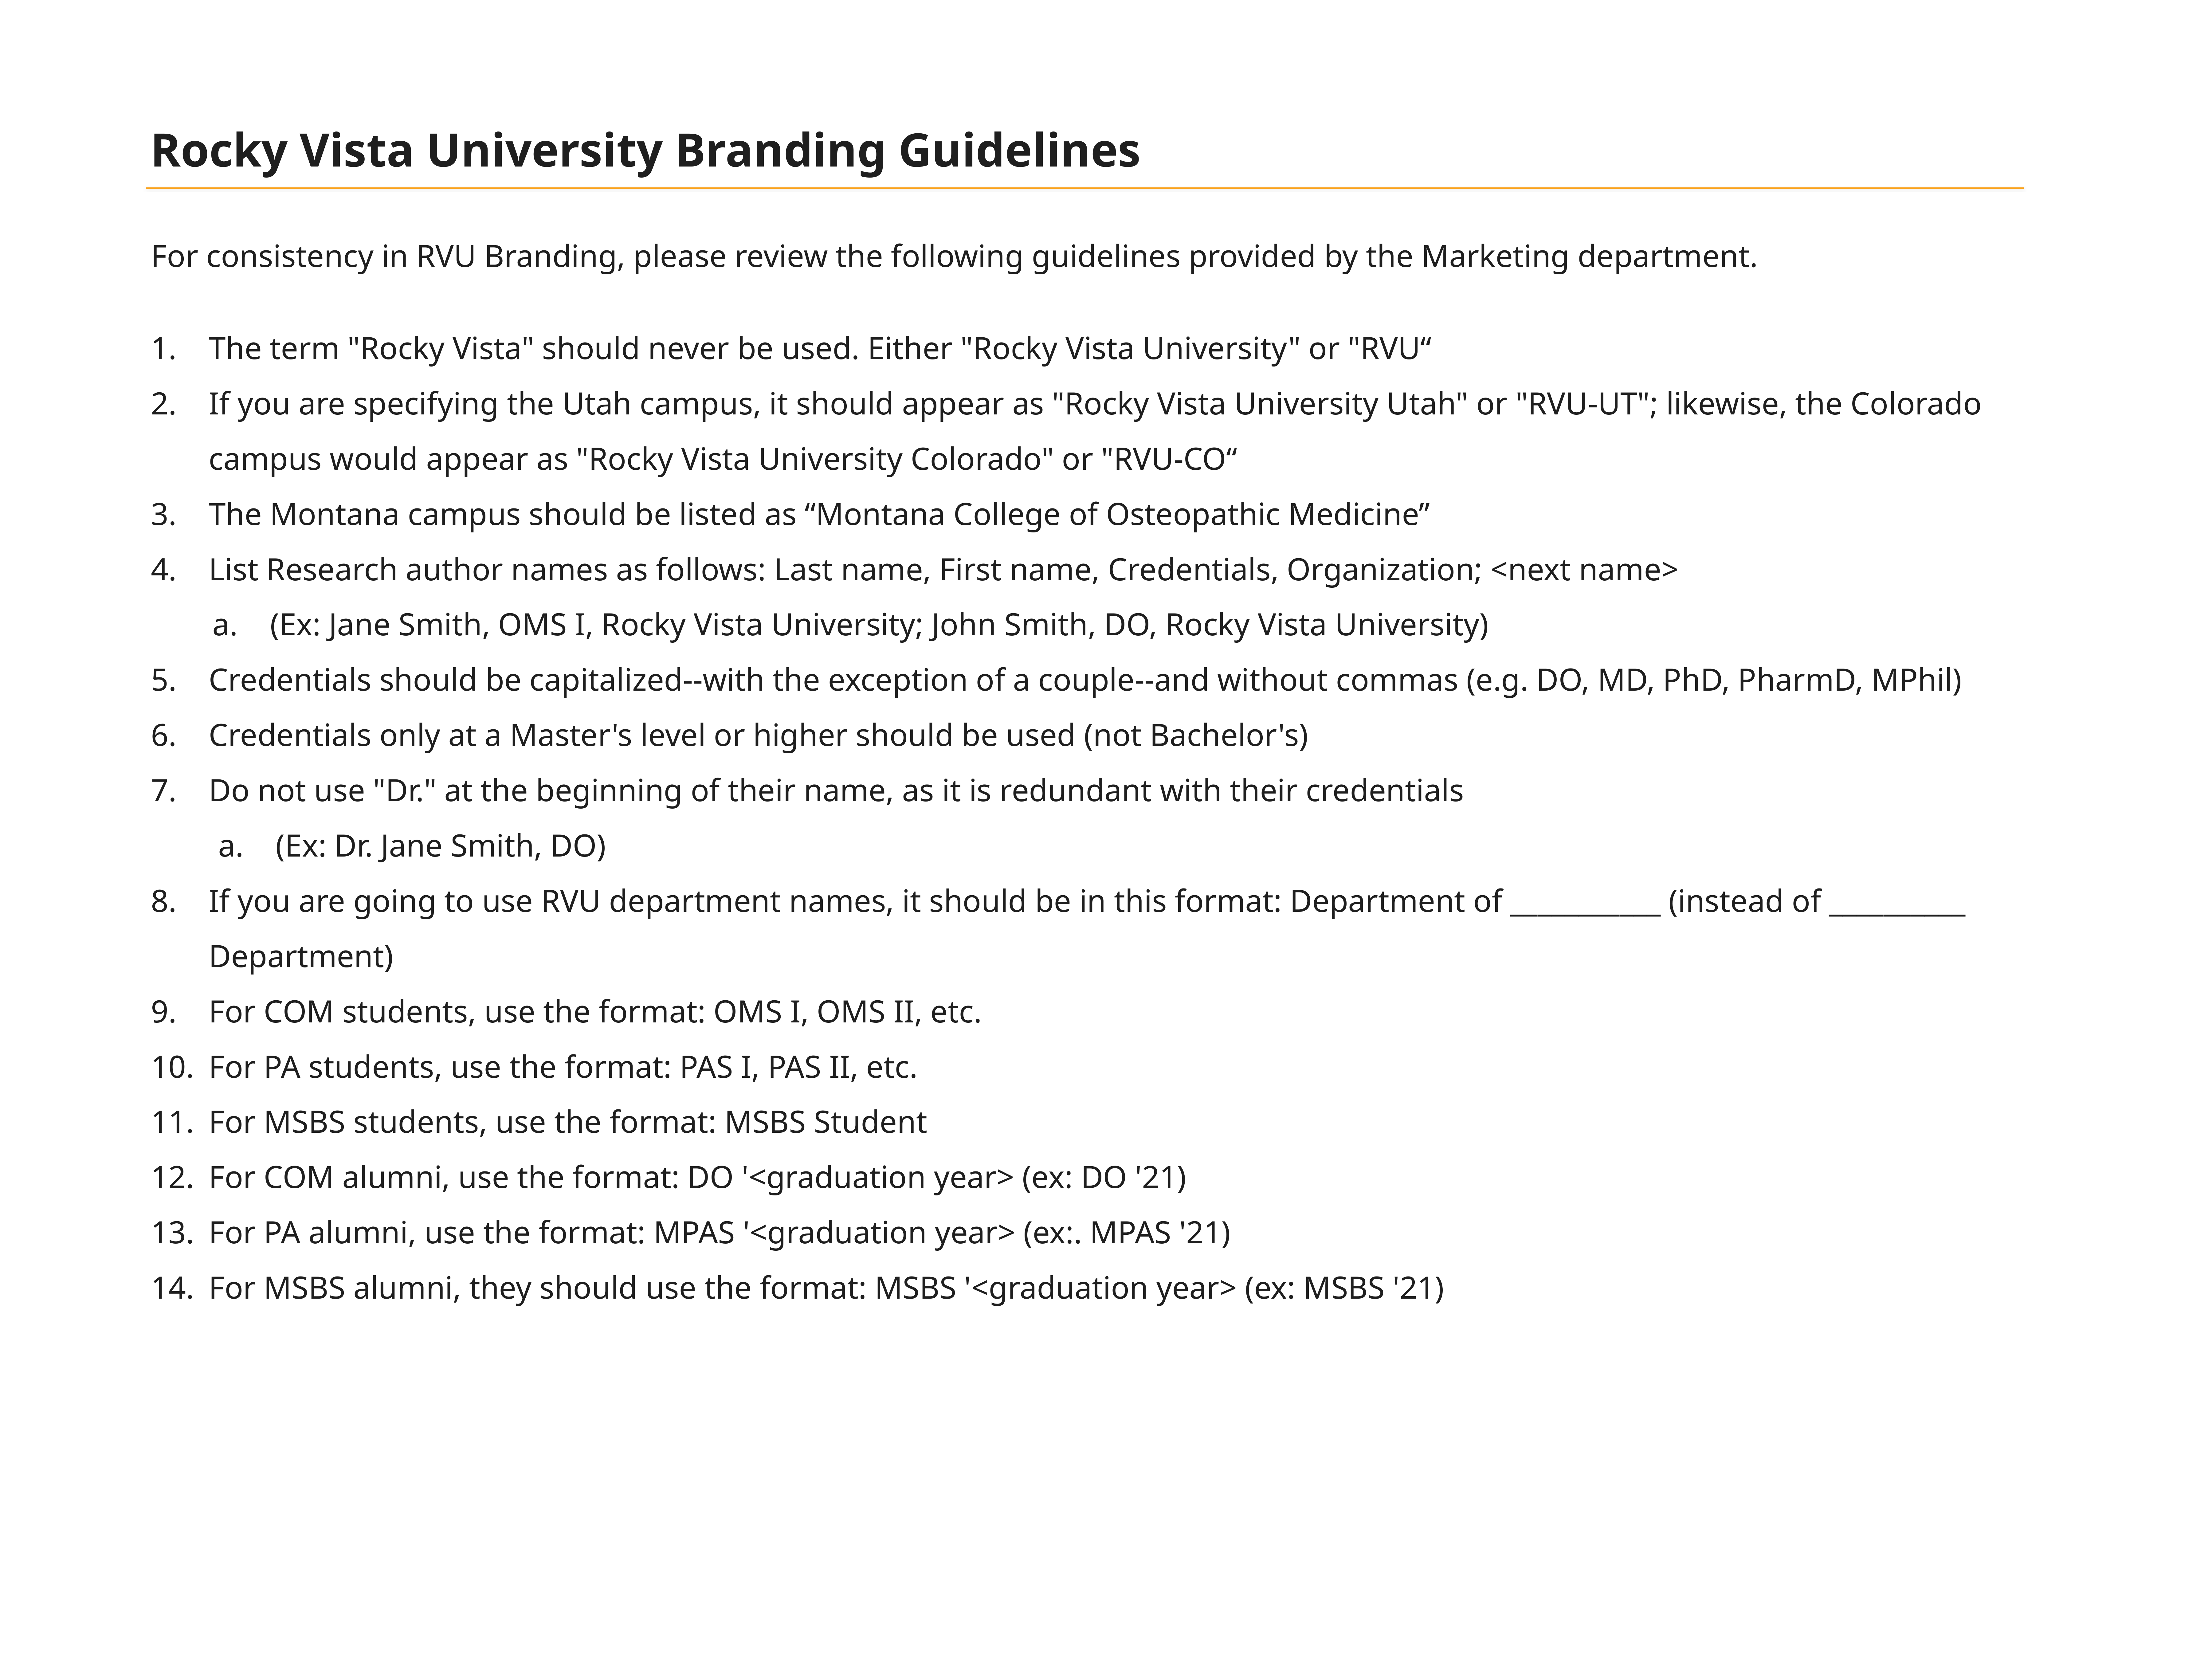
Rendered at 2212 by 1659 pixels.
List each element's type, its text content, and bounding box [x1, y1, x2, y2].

text_box For consistency in RVU Branding, please review the following guidelines provided by the Marketing department. The term "Rocky Vista" should never be used. Either "Rocky Vista University" or "RVU“ If you are specifying the Utah campus, it should appear as "Rocky Vista University Utah" or "RVU-UT"; likewise, the Colorado campus would appear as "Rocky Vista University Colorado" or "RVU-CO“ The Montana campus should be listed as “Montana College of Osteopathic Medicine” List Research author names as follows: Last name, First name, Credentials, Organization; <next name> (Ex: Jane Smith, OMS I, Rocky Vista University; John Smith, DO, Rocky Vista University) Credentials should be capitalized--with the exception of a couple--and without commas (e.g. DO, MD, PhD, PharmD, MPhil) Credentials only at a Master's level or higher should be used (not Bachelor's) Do not use "Dr." at the beginning of their name, as it is redundant with their credentials (Ex: Dr. Jane Smith, DO) If you are going to use RVU department names, it should be in this format: Department of ___________ (instead of __________ Department) For COM students, use the format: OMS I, OMS II, etc. For PA students, use the format: PAS I, PAS II, etc. For MSBS students, use the format: MSBS Student For COM alumni, use the format: DO '<graduation year> (ex: DO '21) For PA alumni, use the format: MPAS '<graduation year> (ex:. MPAS '21) For MSBS alumni, they should use the format: MSBS '<graduation year> (ex: MSBS '21) [146, 234, 2024, 1363]
text_box Rocky Vista University Branding Guidelines [146, 118, 1663, 178]
